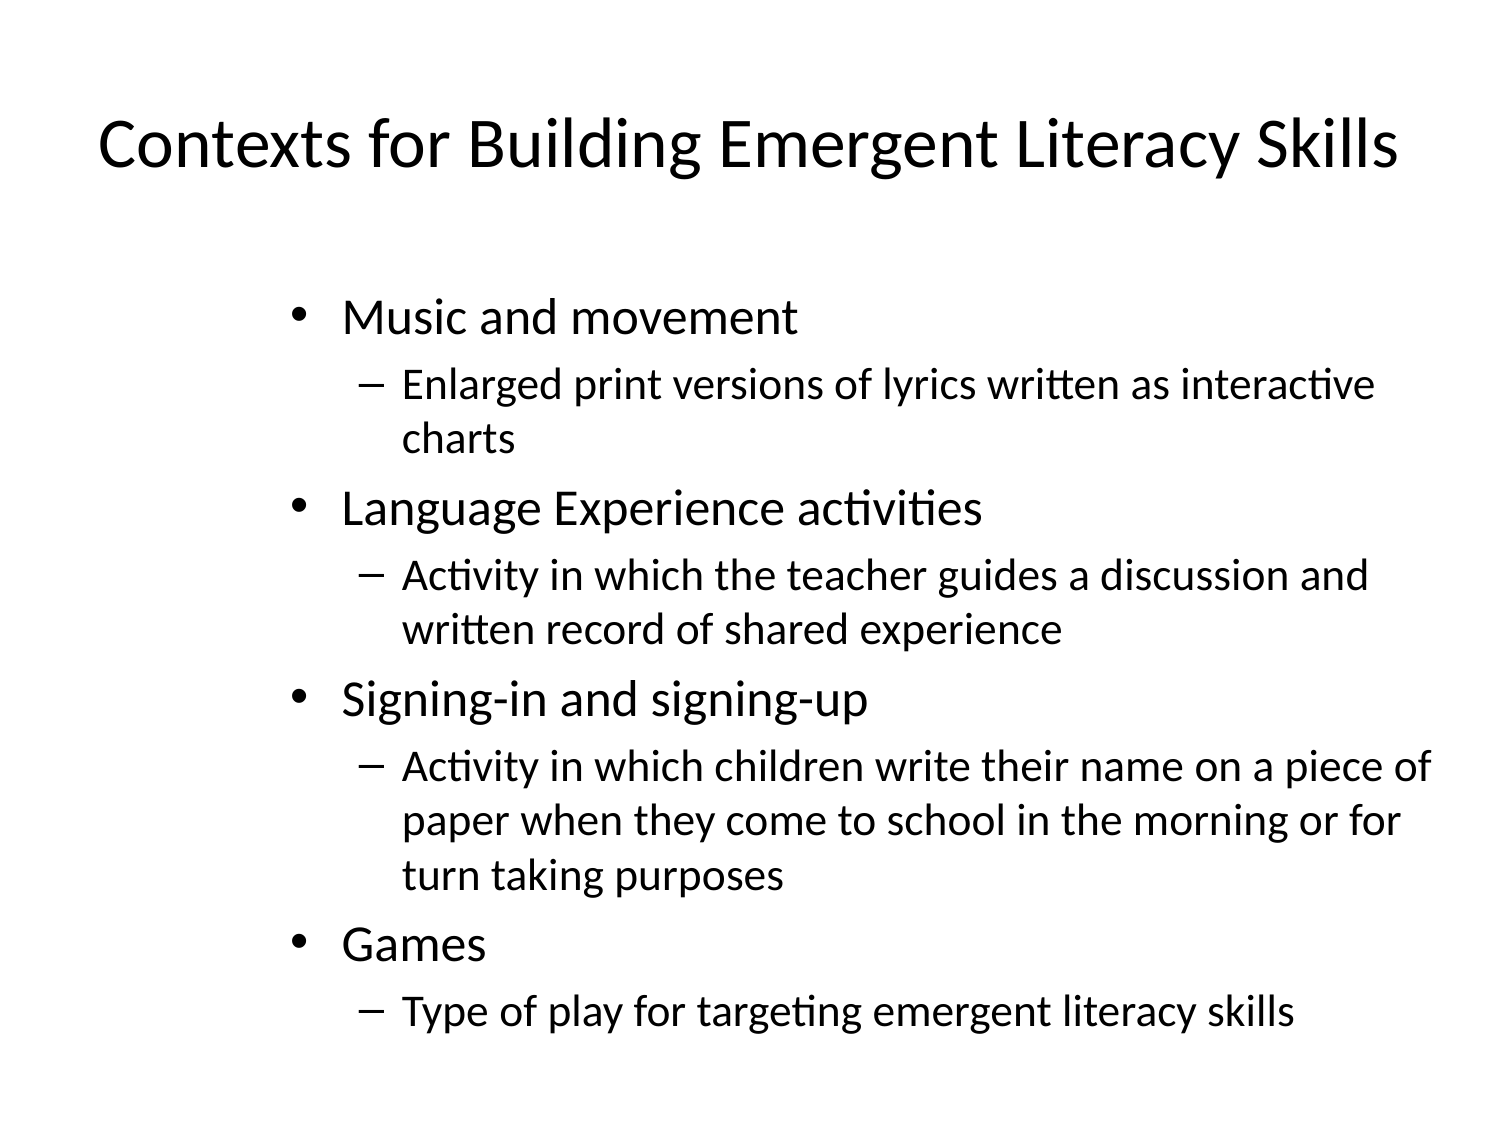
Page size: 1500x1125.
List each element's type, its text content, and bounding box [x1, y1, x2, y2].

title Contexts for Building Emergent Literacy Skills [75, 45, 1425, 233]
list Music and movement Enlarged print versions of lyrics written as interactive charts Language Experience activities Activity in which the teacher guides a discussion and written record of shared experience Signing-in and signing-up Activity in which children write their name on a piece of paper when they come to school in the morning or for turn taking purposes Games Type of play for targeting emergent literacy skills [275, 275, 1475, 1050]
